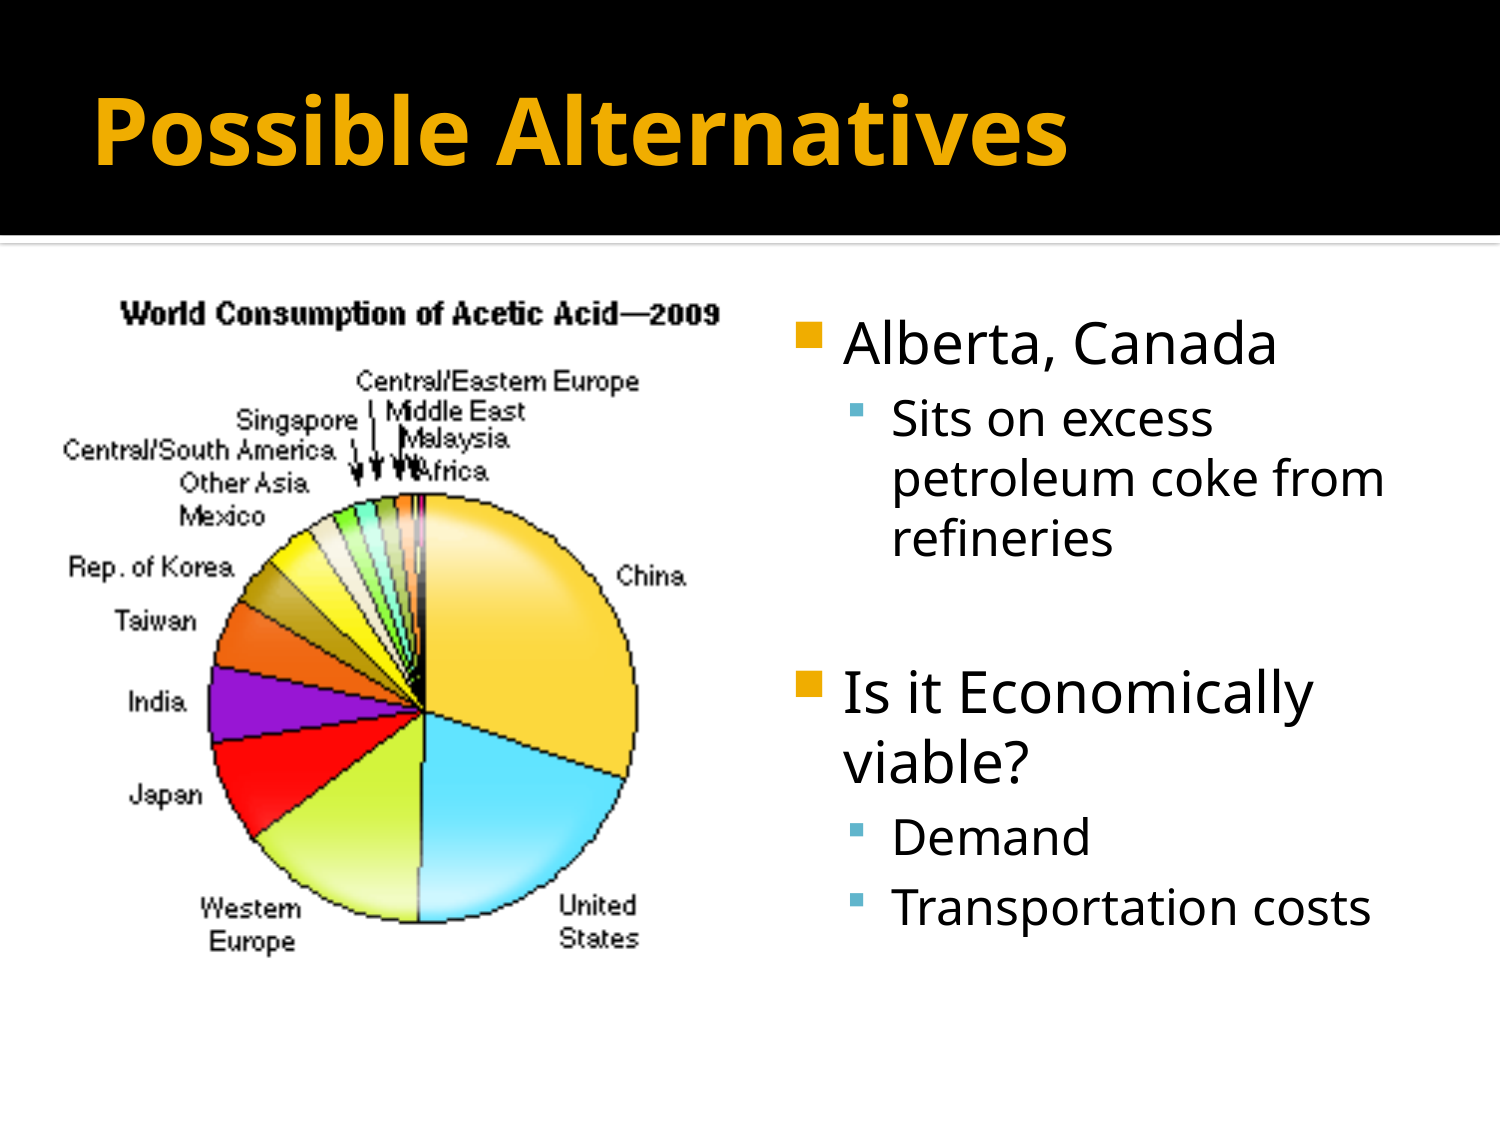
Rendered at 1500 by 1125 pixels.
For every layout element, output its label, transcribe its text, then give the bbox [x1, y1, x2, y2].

title Possible Alternatives [75, 24, 1425, 231]
list Alberta, Canada Sits on excess petroleum coke from refineries Is it Economically viable? Demand Transportation costs [762, 291, 1425, 1050]
picture [49, 287, 738, 973]
